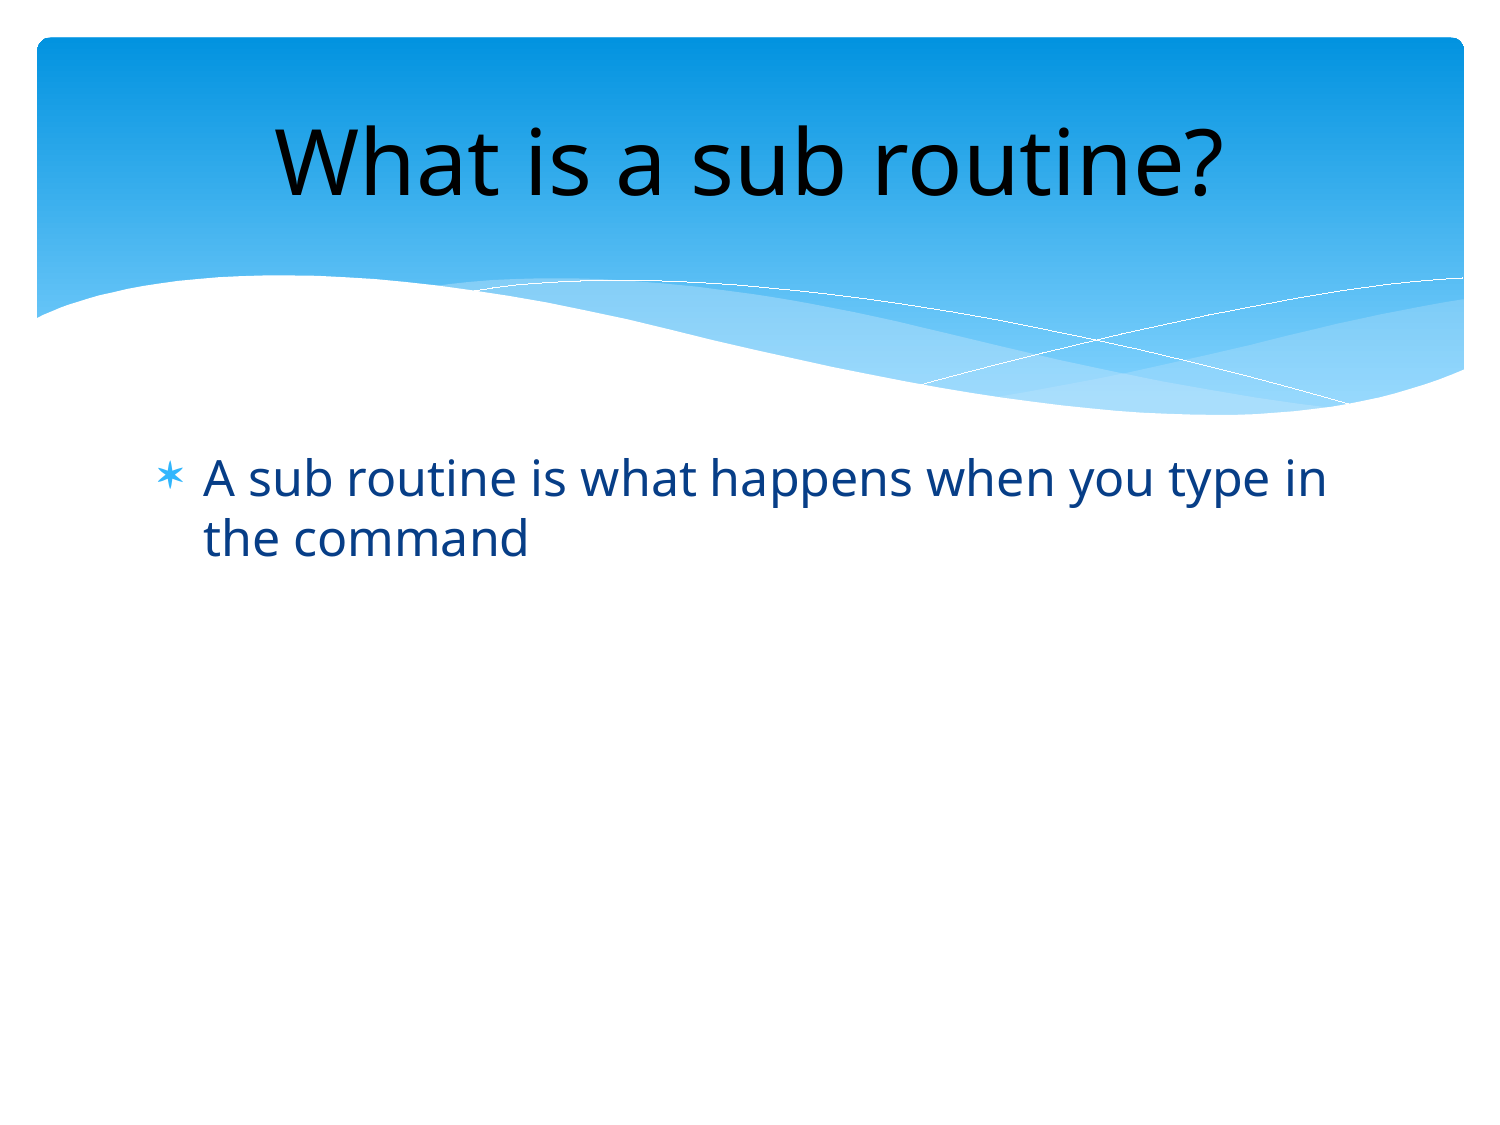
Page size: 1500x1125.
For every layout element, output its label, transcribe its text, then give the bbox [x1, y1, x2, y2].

list A sub routine is what happens when you type in the command [143, 438, 1359, 1005]
title What is a sub routine? [75, 55, 1425, 261]
